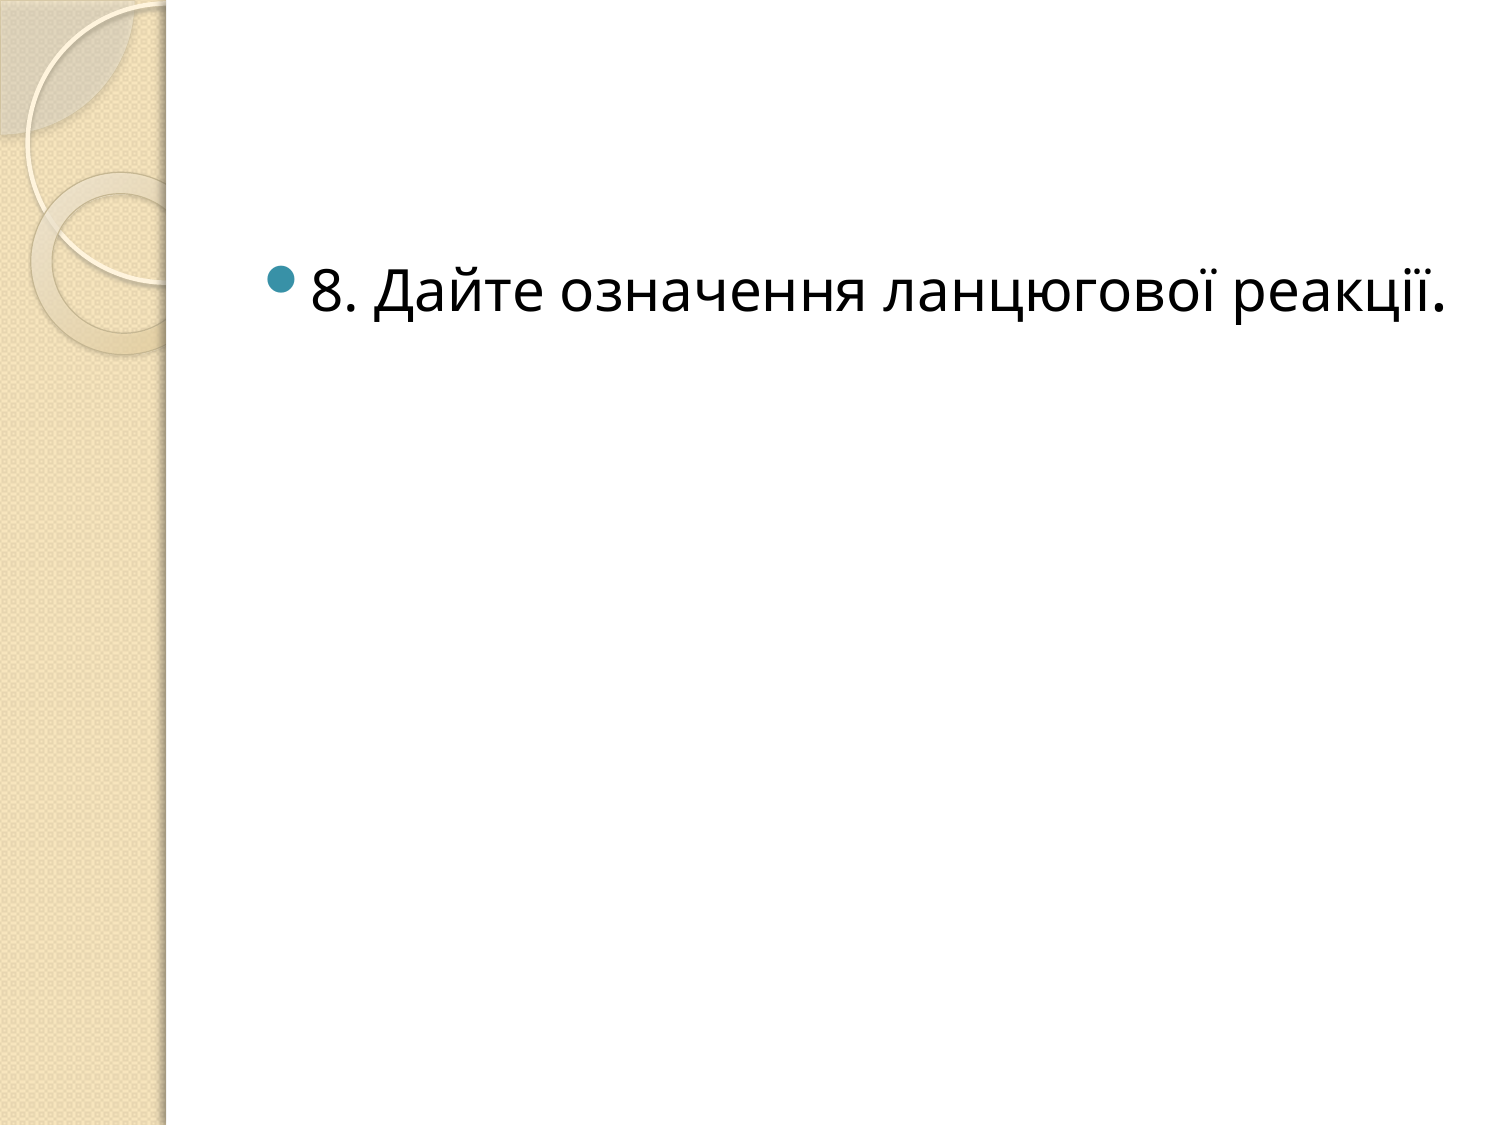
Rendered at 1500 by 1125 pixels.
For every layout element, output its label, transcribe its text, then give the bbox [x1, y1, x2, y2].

list 8. Дайте означення ланцюгової реакції. [235, 237, 1466, 1025]
